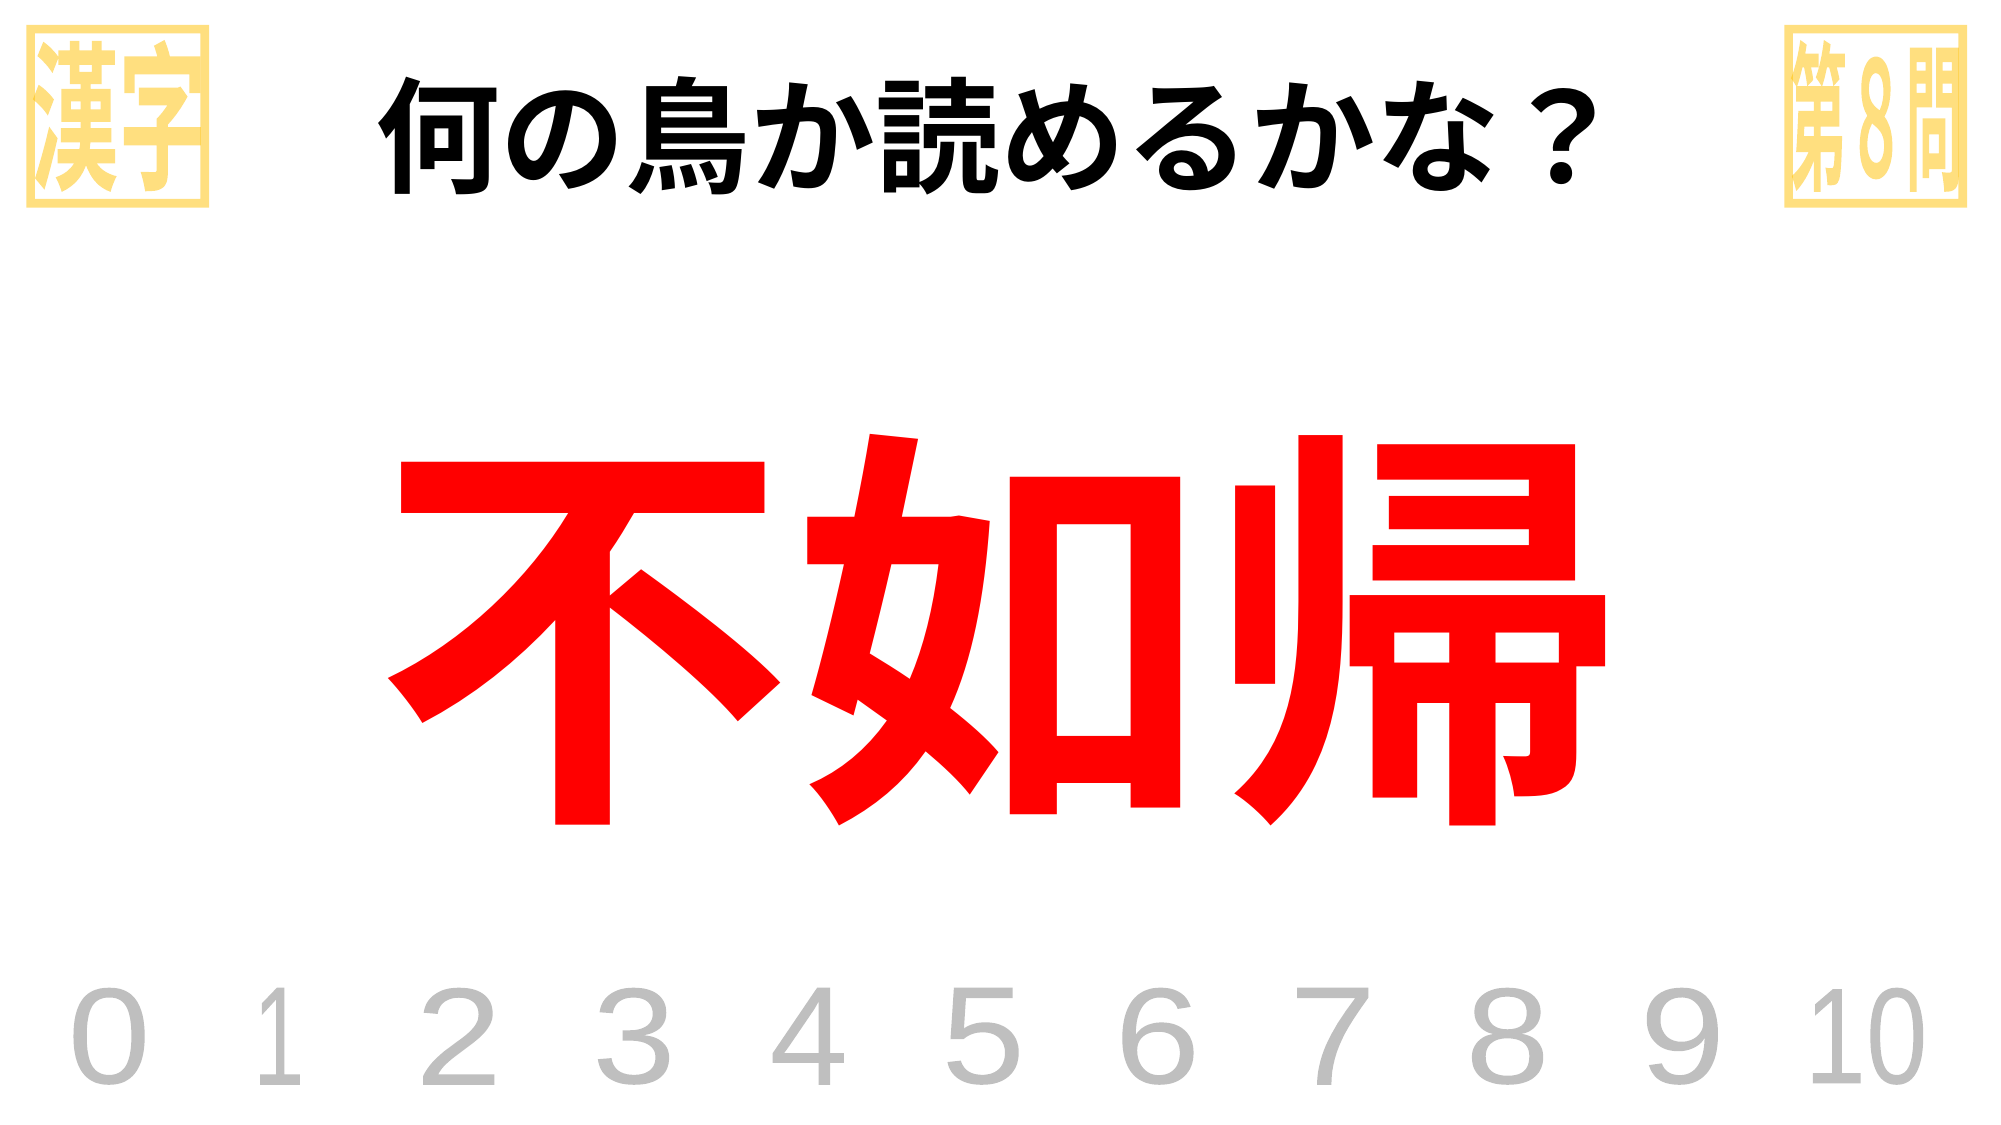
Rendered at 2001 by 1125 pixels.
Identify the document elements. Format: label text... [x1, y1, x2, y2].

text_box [26, 24, 210, 208]
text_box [1784, 24, 1968, 208]
text_box 何の鳥か読めるかな？ [360, 50, 1640, 216]
text_box 不如帰 [359, 364, 1640, 880]
